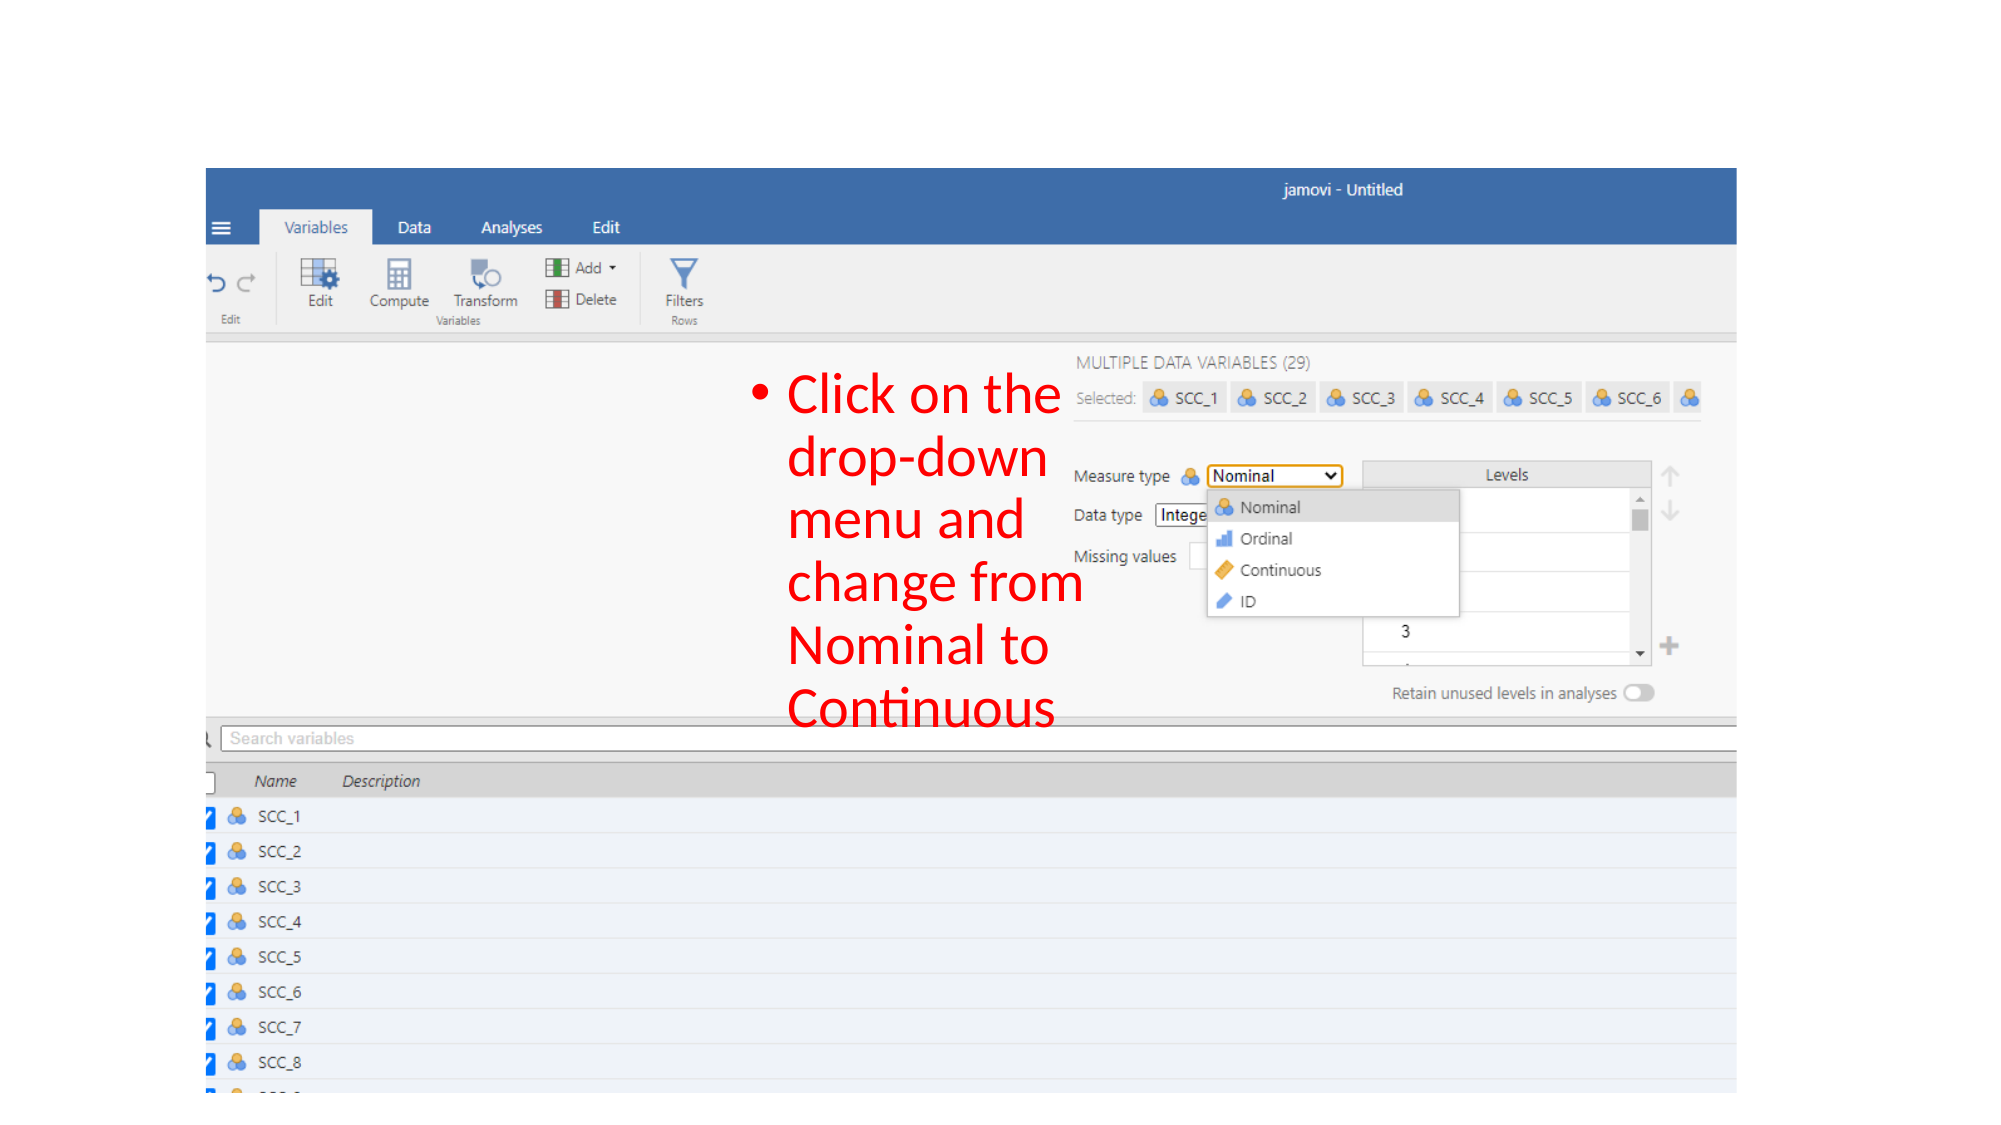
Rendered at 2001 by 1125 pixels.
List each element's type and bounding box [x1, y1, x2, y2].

picture [205, 168, 1737, 1093]
